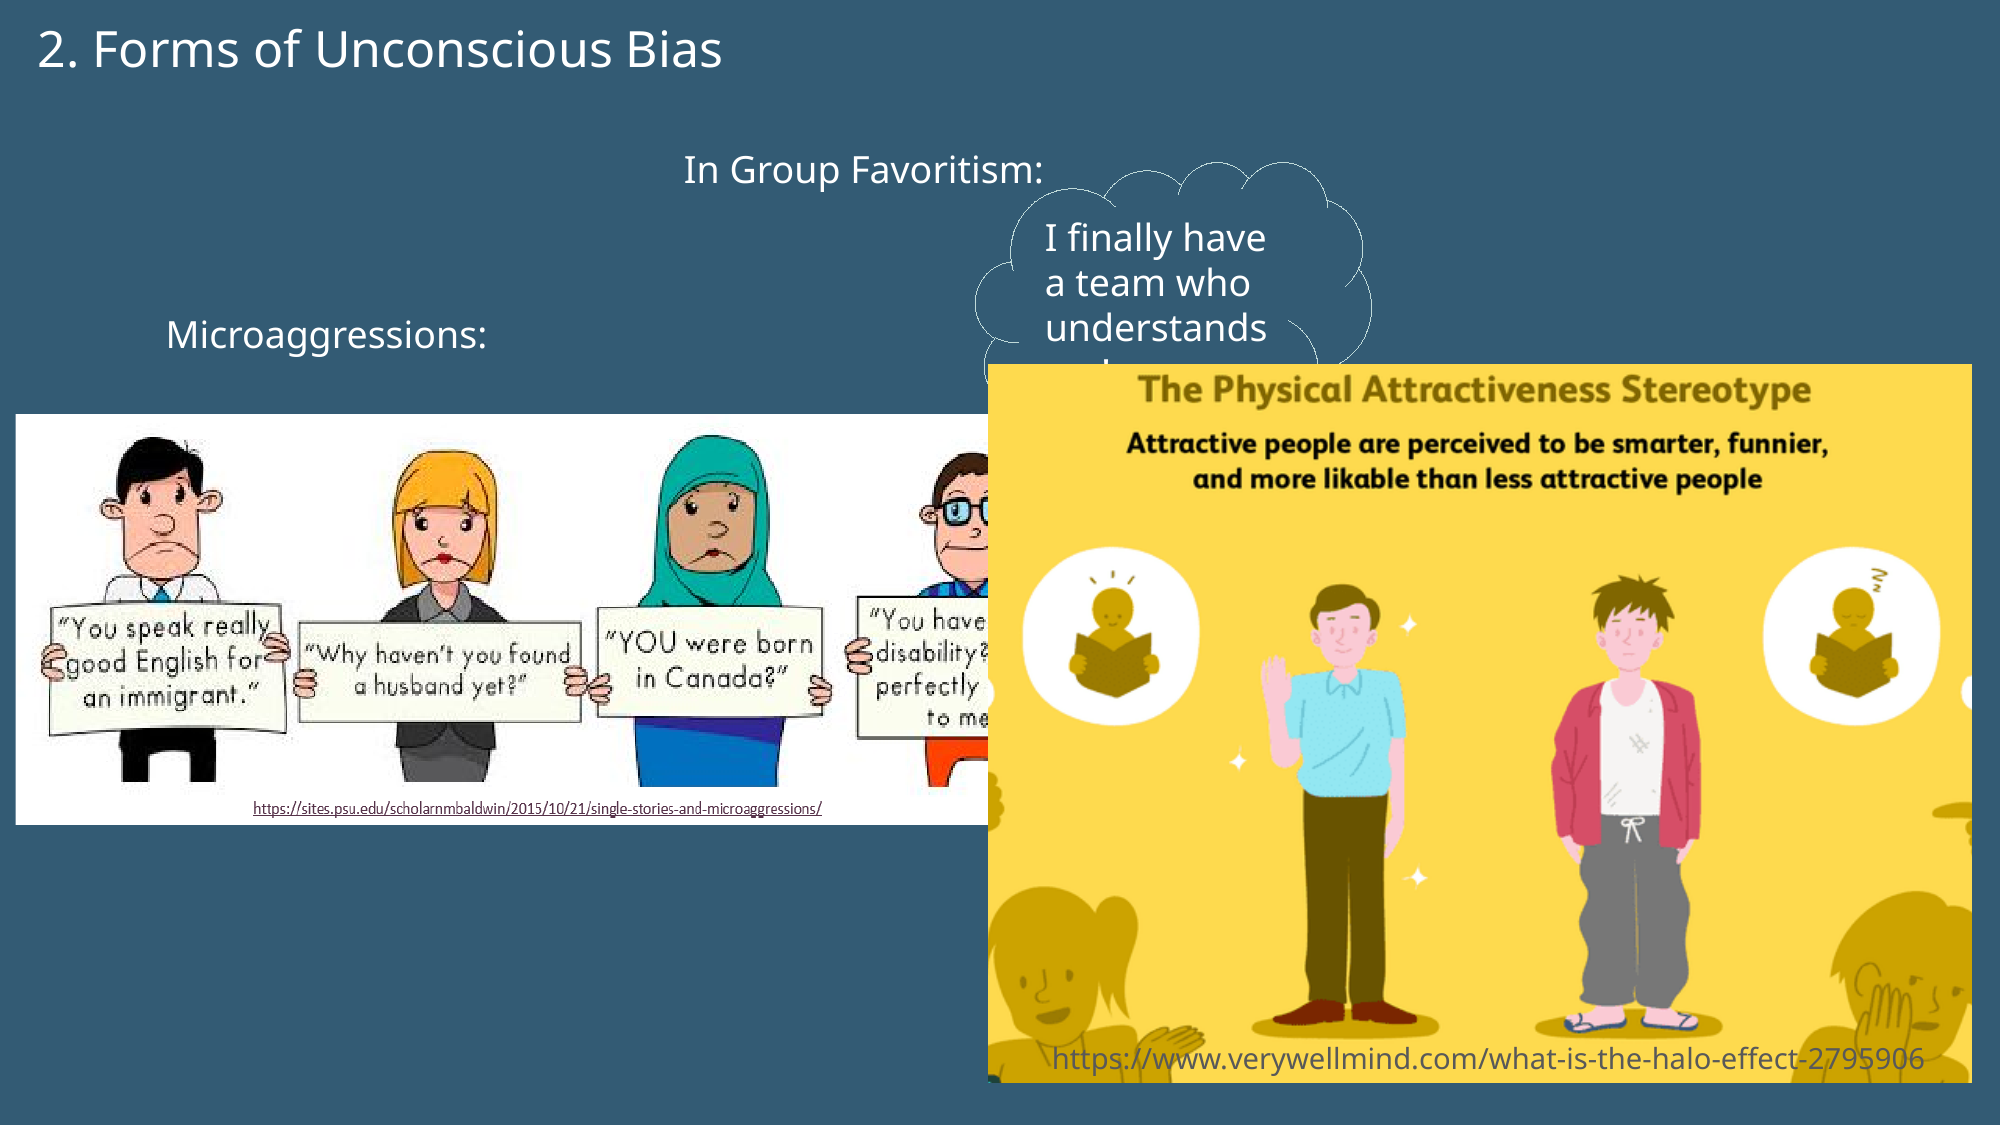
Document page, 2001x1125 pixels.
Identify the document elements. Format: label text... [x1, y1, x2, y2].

text_box Microaggressions: [150, 303, 641, 364]
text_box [15, 414, 987, 826]
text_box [641, 138, 1372, 414]
text_box 2. Forms of Unconscious Bias [23, 9, 739, 85]
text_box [987, 363, 2000, 1084]
